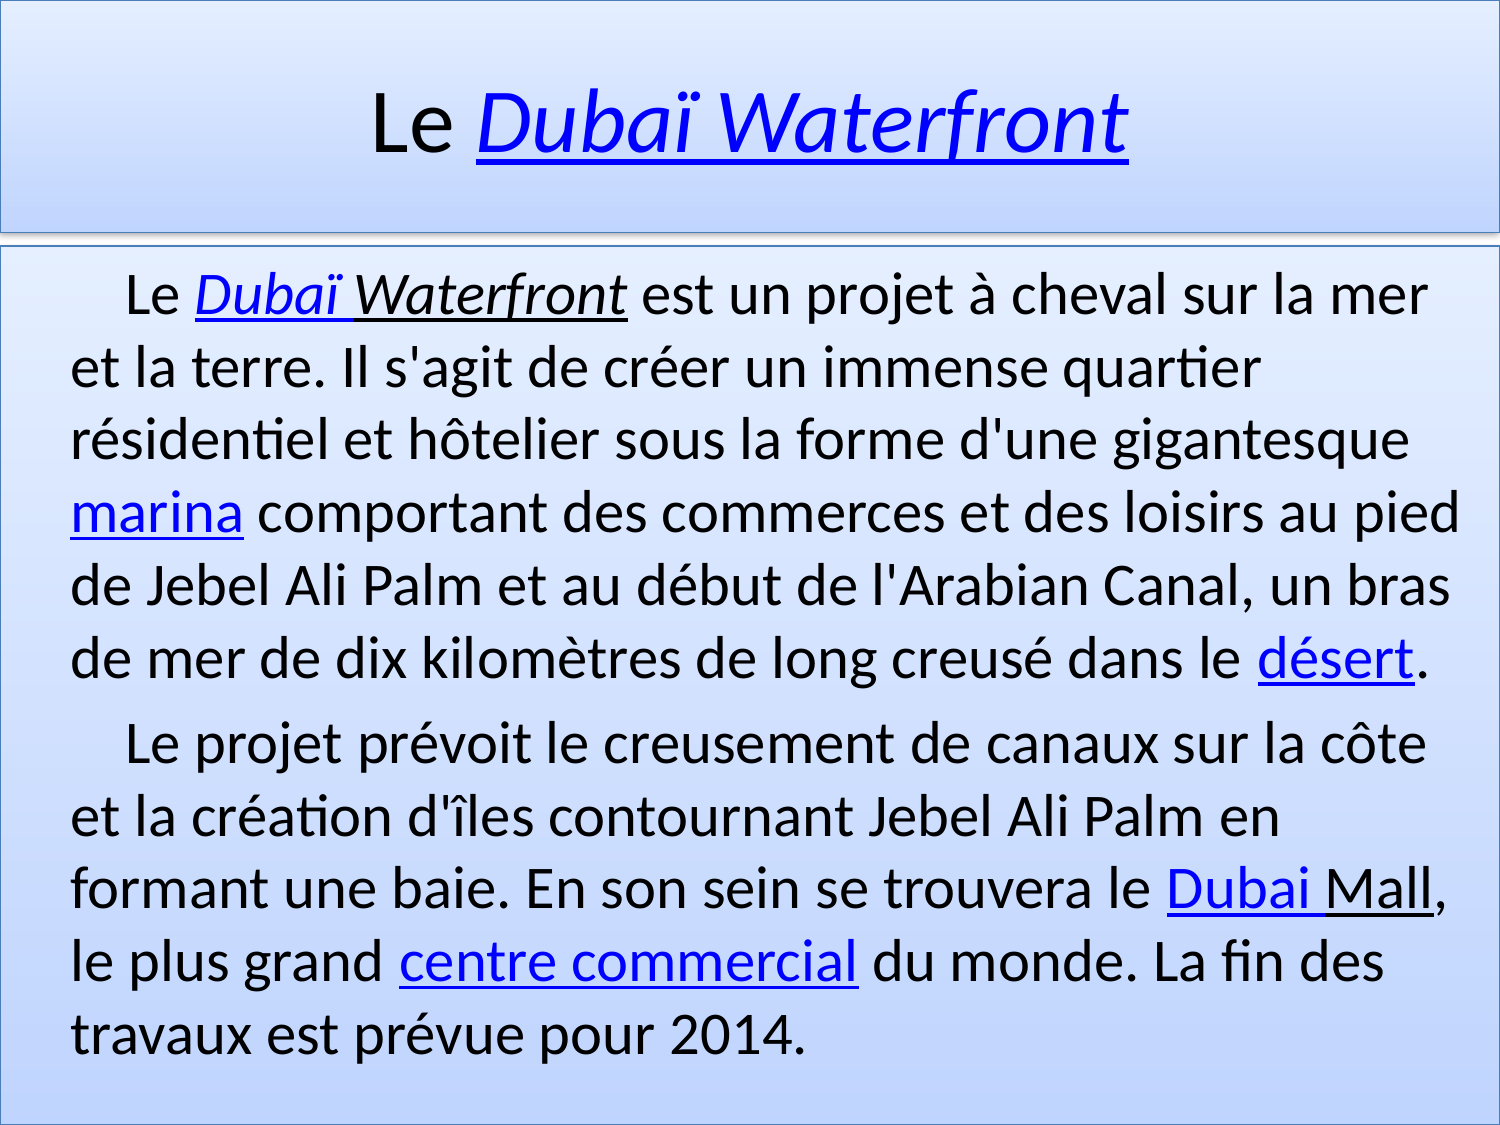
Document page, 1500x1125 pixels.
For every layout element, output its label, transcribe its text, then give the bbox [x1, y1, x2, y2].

title Le Dubaï Waterfront [0, 0, 1500, 233]
list Le Dubaï Waterfront est un projet à cheval sur la mer et la terre. Il s'agit de créer un immense quartier résidentiel et hôtelier sous la forme d'une gigantesque marina comportant des commerces et des loisirs au pied de Jebel Ali Palm et au début de l'Arabian Canal, un bras de mer de dix kilomètres de long creusé dans le désert. Le projet prévoit le creusement de canaux sur la côte et la création d'îles contournant Jebel Ali Palm en formant une baie. En son sein se trouvera le Dubai Mall, le plus grand centre commercial du monde. La fin des travaux est prévue pour 2014. [0, 245, 1500, 1125]
